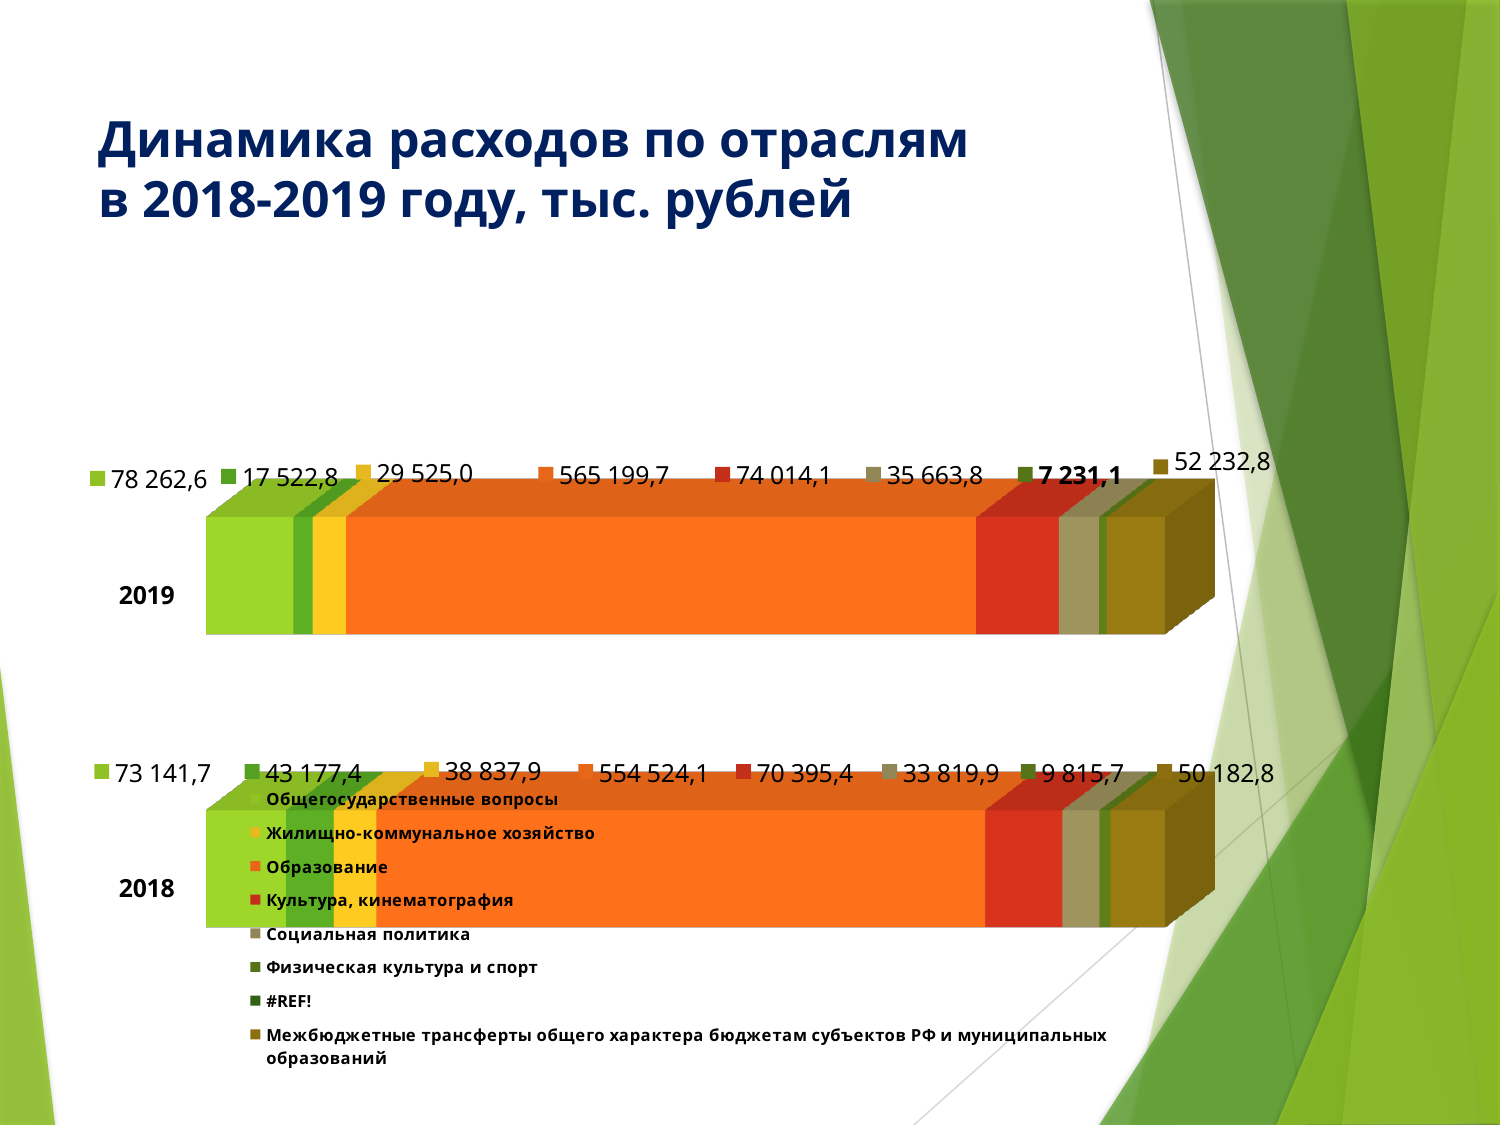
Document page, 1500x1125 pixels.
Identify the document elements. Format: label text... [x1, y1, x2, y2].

chart [87, 355, 1276, 1121]
title Динамика расходов по отраслям в 2018-2019 году, тыс. рублей [83, 99, 1142, 317]
